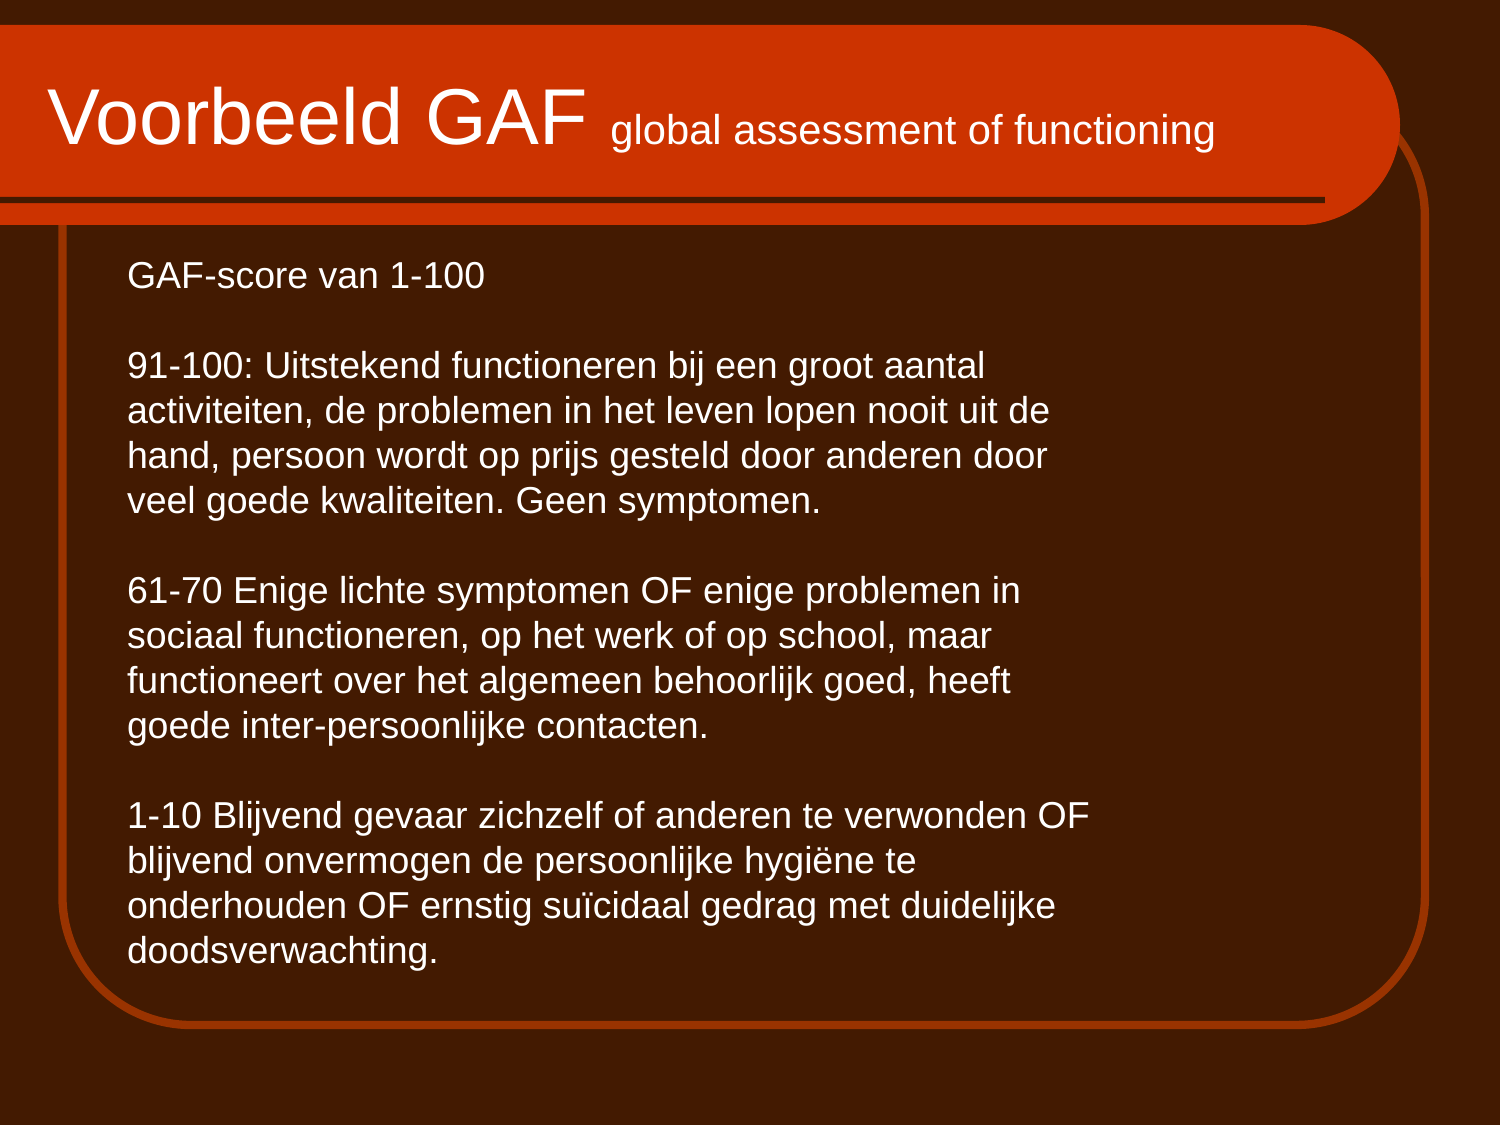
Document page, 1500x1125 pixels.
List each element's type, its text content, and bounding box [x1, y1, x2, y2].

text_box GAF-score van 1-100 91-100: Uitstekend functioneren bij een groot aantal activiteiten, de problemen in het leven lopen nooit uit de hand, persoon wordt op prijs gesteld door anderen door veel goede kwaliteiten. Geen symptomen. 61-70 Enige lichte symptomen OF enige problemen in sociaal functioneren, op het werk of op school, maar functioneert over het algemeen behoorlijk goed, heeft goede inter-persoonlijke contacten. 1-10 Blijvend gevaar zichzelf of anderen te verwonden OF blijvend onvermogen de persoonlijke hygiëne te onderhouden OF ernstig suïcidaal gedrag met duidelijke doodsverwachting. [112, 243, 1125, 979]
title Voorbeeld GAF global assessment of functioning [32, 37, 1347, 188]
